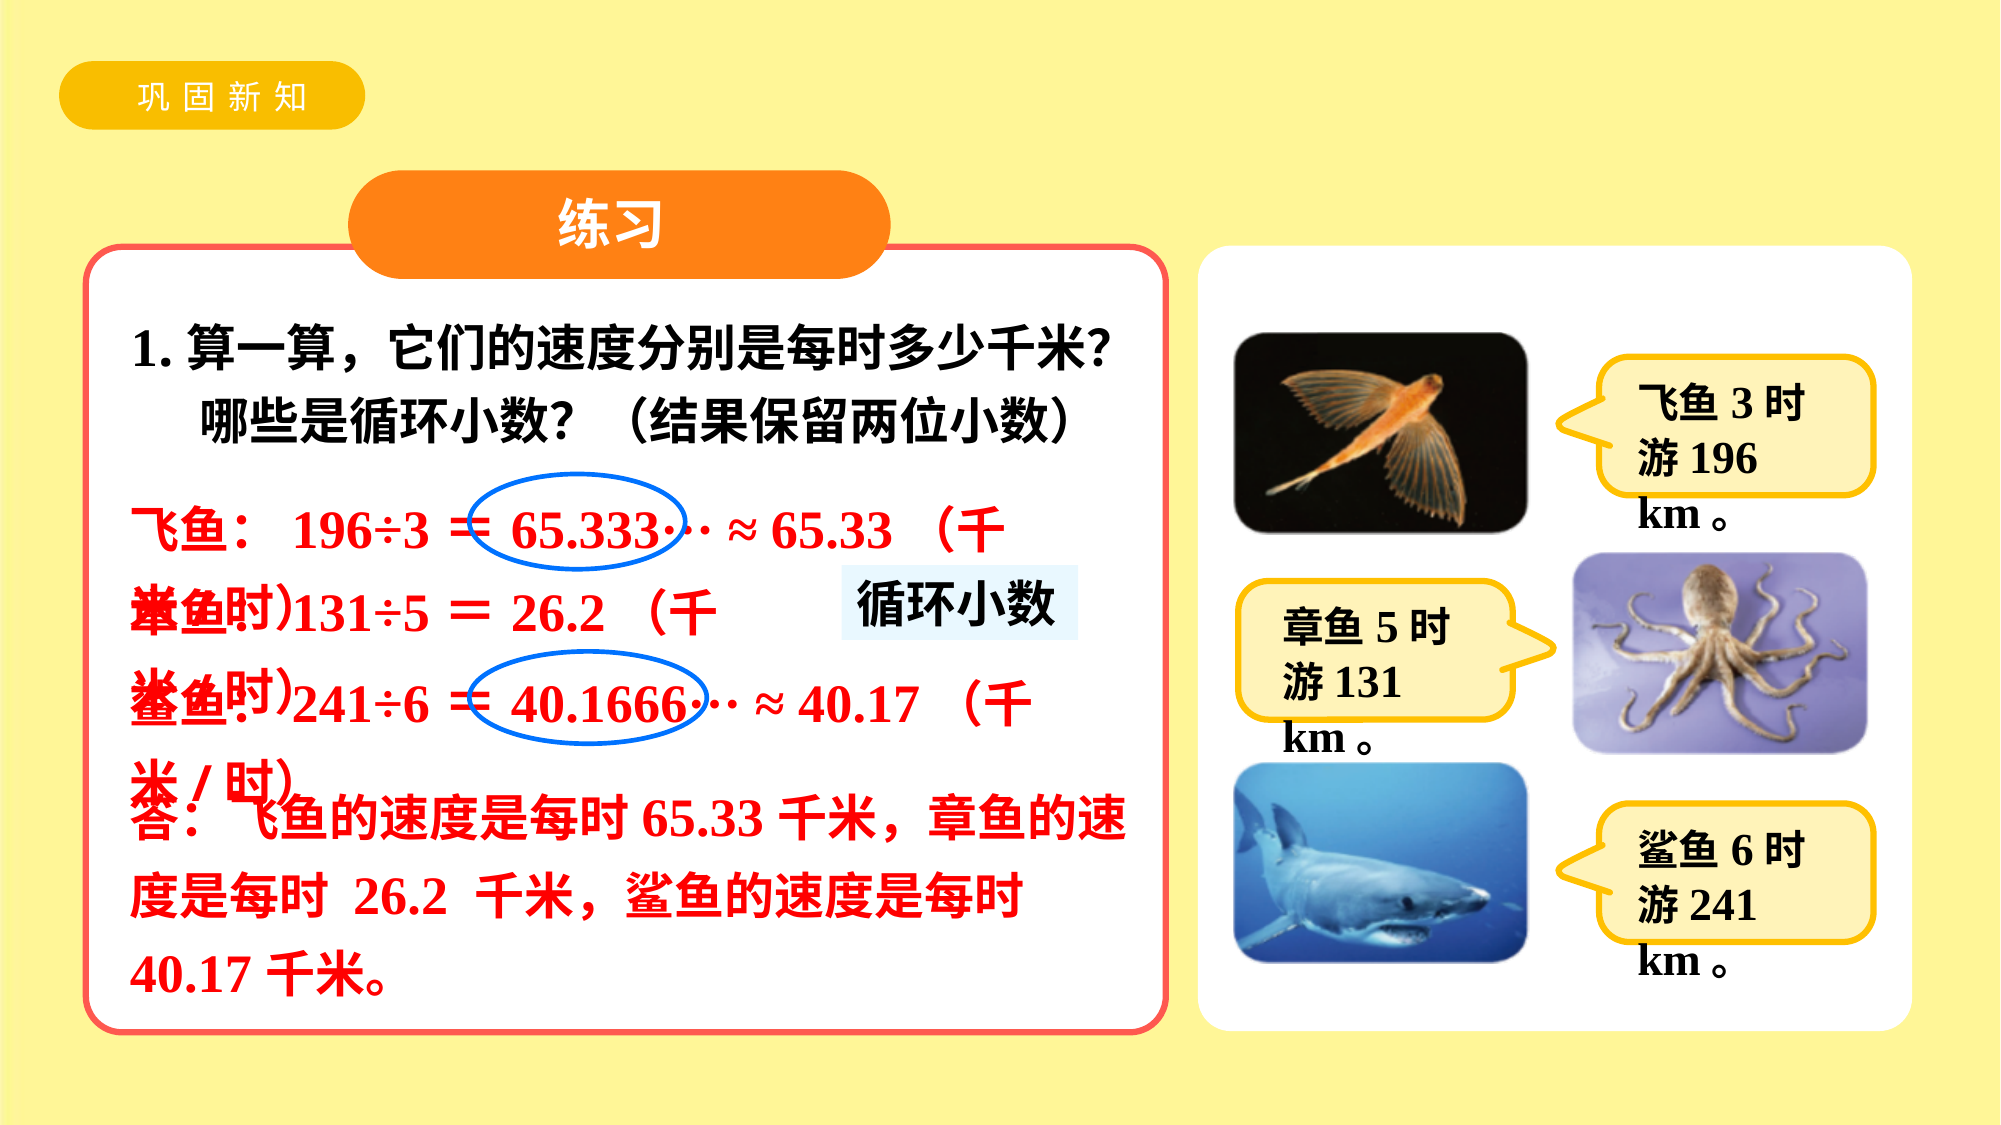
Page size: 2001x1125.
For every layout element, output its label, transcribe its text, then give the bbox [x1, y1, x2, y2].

text_box 答：飞鱼的速度是每时65.33千米，章鱼的速 度是每时 26.2 千米，鲨鱼的速度是每时40.17千米。 [114, 762, 1155, 1011]
text_box [1557, 844, 1611, 894]
text_box 练习 [542, 183, 697, 263]
text_box 飞鱼3时游196 km。 [1622, 365, 1853, 546]
text_box [1501, 621, 1555, 671]
text_box 飞鱼：196÷3＝65.333··· ≈ 65.33（千米/时） [114, 467, 1155, 641]
text_box [1598, 802, 1875, 943]
text_box [84, 245, 1167, 1034]
text_box [468, 650, 708, 745]
text_box [1196, 244, 1914, 1033]
text_box 1.算一算，它们的速度分别是每时多少千米？ 哪些是循环小数？（结果保留两位小数） [116, 292, 1131, 457]
text_box [1237, 579, 1514, 721]
text_box 鲨鱼：241÷6＝40.1666··· ≈ 40.17（千米/时） [114, 641, 1180, 819]
text_box [347, 169, 892, 280]
text_box 章鱼5时游131 km。 [1267, 588, 1498, 762]
text_box [1598, 355, 1875, 496]
text_box 章鱼：131÷5＝26.2（千米/时） [114, 550, 868, 641]
picture [0, 0, 2001, 1125]
text_box [468, 472, 687, 571]
text_box 循环小数 [841, 565, 1079, 640]
text_box [1557, 397, 1611, 447]
text_box 鲨鱼6时游241 km。 [1622, 812, 1853, 993]
